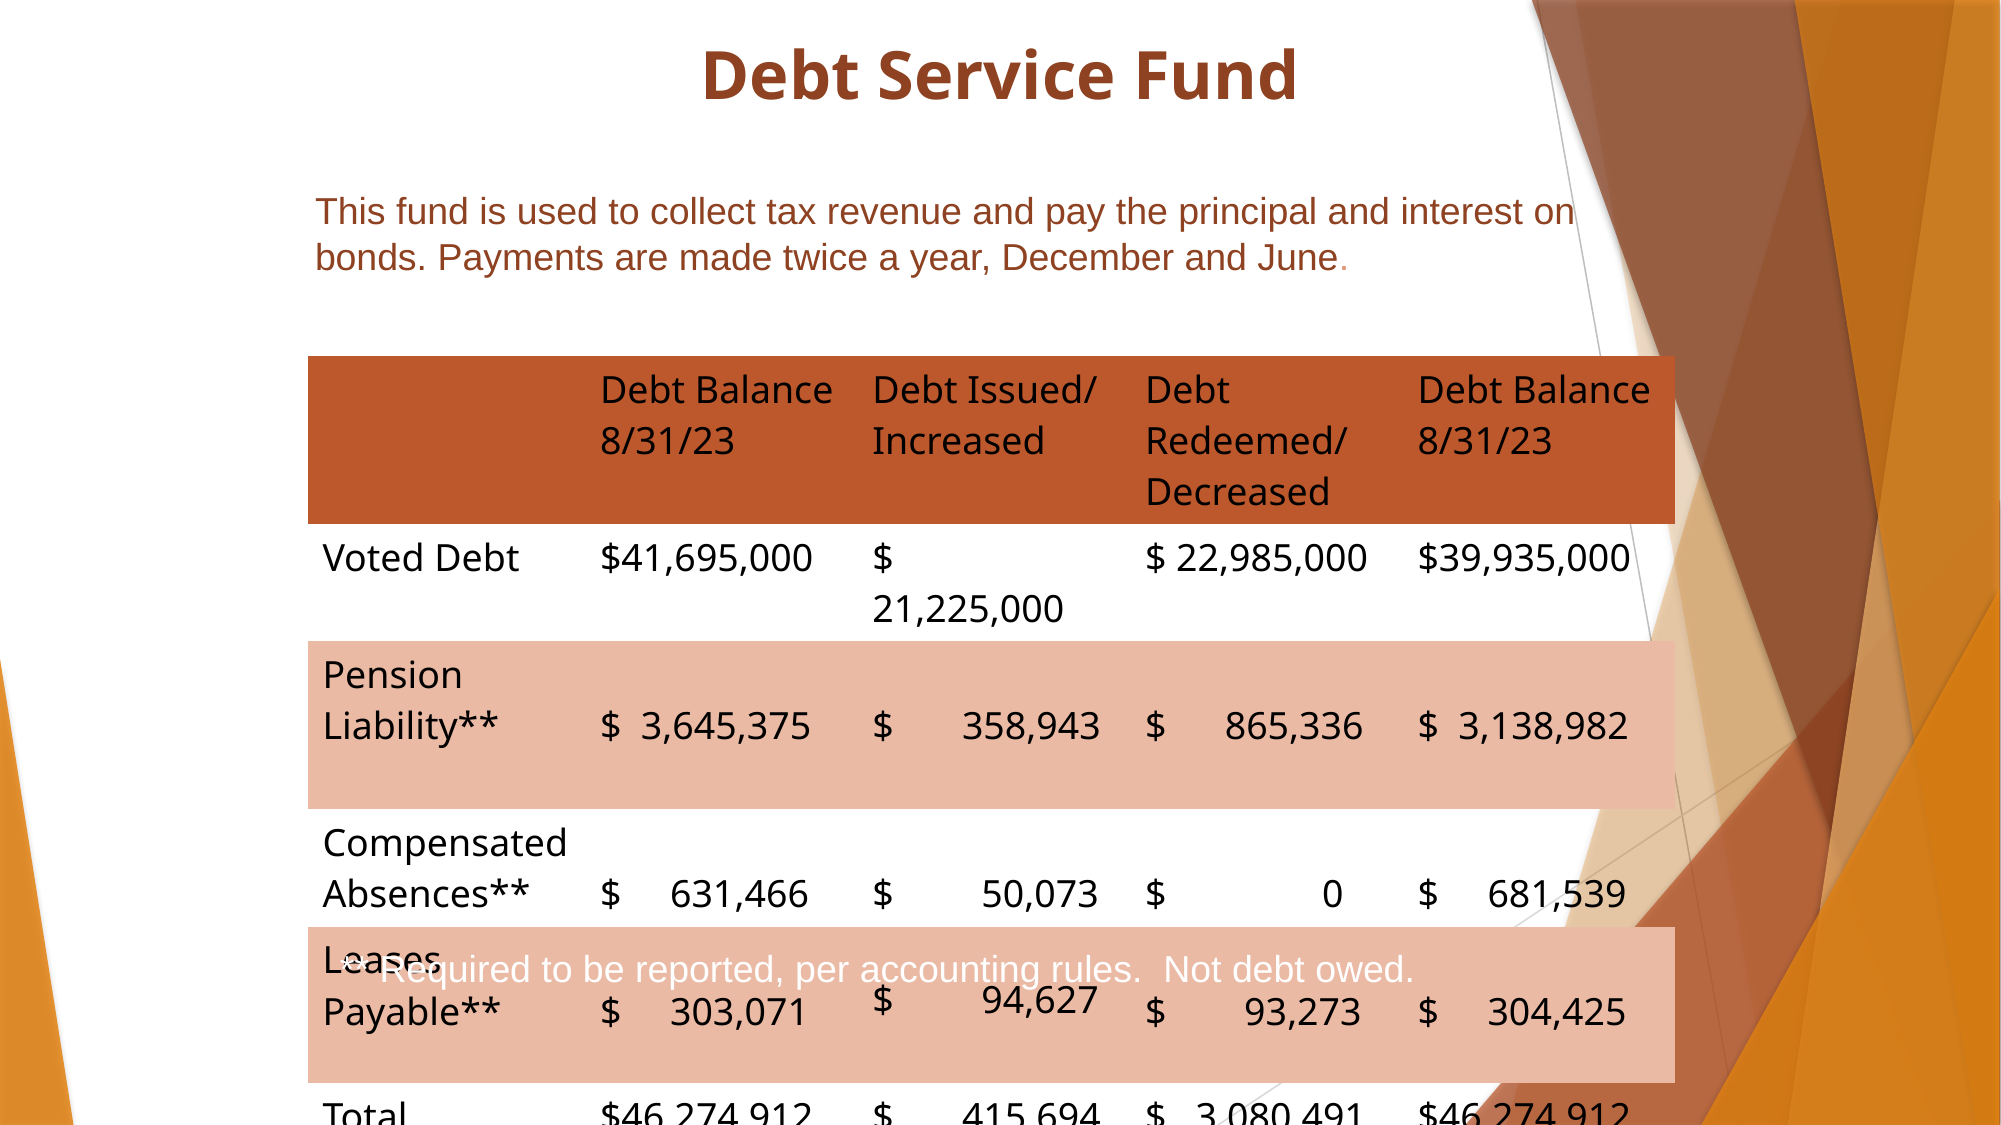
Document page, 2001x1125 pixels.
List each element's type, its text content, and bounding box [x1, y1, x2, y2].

table_cell Leases Payable** [308, 927, 585, 1083]
table_cell $ 3,080,491 [1130, 1083, 1402, 1125]
text_box This fund is used to collect tax revenue and pay the principal and interest on bonds. Payments are made twice a year, December and June. [300, 179, 1700, 301]
table_header [308, 356, 585, 524]
table_header Debt Redeemed/ Decreased [1130, 356, 1402, 524]
table_cell $ 93,273 [1130, 927, 1402, 937]
table_cell $ 415,694 [857, 1083, 1130, 1125]
table_cell $41,695,000 [585, 524, 857, 641]
table_cell Voted Debt [308, 524, 585, 641]
table_cell $ 50,073 [857, 809, 1130, 927]
table_cell $ 3,645,375 [585, 641, 857, 809]
table_cell $ 0 [1130, 809, 1402, 927]
table_cell Total [308, 1083, 585, 1125]
table_header Debt Issued/ Increased [857, 356, 1130, 524]
table_cell $ 681,539 [1402, 809, 1675, 927]
table_cell $ 358,943 [857, 641, 1130, 809]
table_header Debt Balance 8/31/23 [585, 356, 857, 524]
table_cell $ 94,627 [857, 927, 1130, 937]
table_cell $ 865,336 [1130, 641, 1402, 809]
table_cell Pension Liability** [308, 641, 585, 809]
table_cell $ 304,425 [1402, 998, 1675, 1083]
table_cell $ 93,273 [1130, 998, 1402, 1083]
table_cell $39,935,000 [1402, 524, 1675, 641]
table_cell $ 3,138,982 [1402, 641, 1675, 809]
table_cell $ 94,627 [857, 998, 1130, 1083]
text_box ** Required to be reported, per accounting rules. Not debt owed. [324, 937, 1675, 998]
table_cell $ 22,985,000 [1130, 524, 1402, 641]
table_header Debt Balance 8/31/23 [1402, 356, 1675, 524]
table_cell $ 304,425 [1402, 927, 1675, 937]
table_cell $46,274,912 [585, 1083, 857, 1125]
table_cell $ 303,071 [585, 998, 857, 1083]
text_box Debt Service Fund [350, 0, 1650, 146]
table_cell $ 631,466 [585, 809, 857, 927]
table_cell $46,274,912 [1402, 1083, 1675, 1125]
table_cell Compensated Absences** [308, 809, 585, 927]
table_cell $ 21,225,000 [857, 524, 1130, 641]
table_cell $ 303,071 [585, 927, 857, 937]
